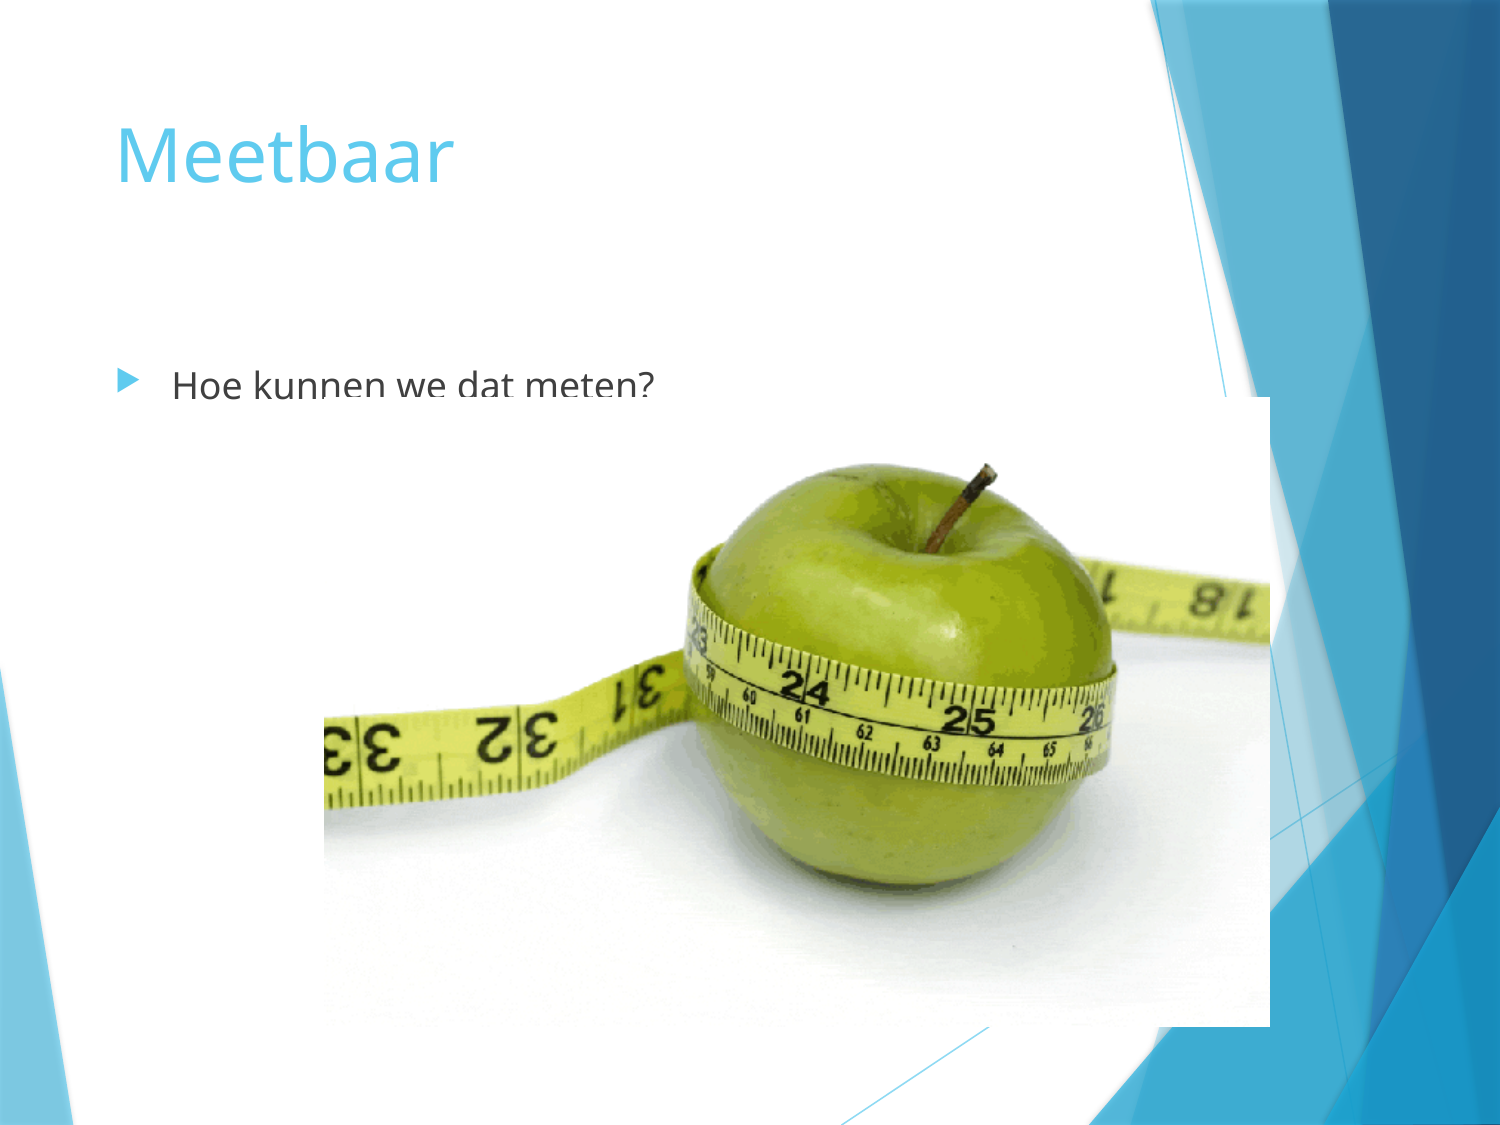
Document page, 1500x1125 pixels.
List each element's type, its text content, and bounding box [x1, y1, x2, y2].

title Meetbaar [99, 99, 1142, 317]
picture [324, 396, 1271, 1028]
list Hoe kunnen we dat meten? [99, 354, 1142, 992]
